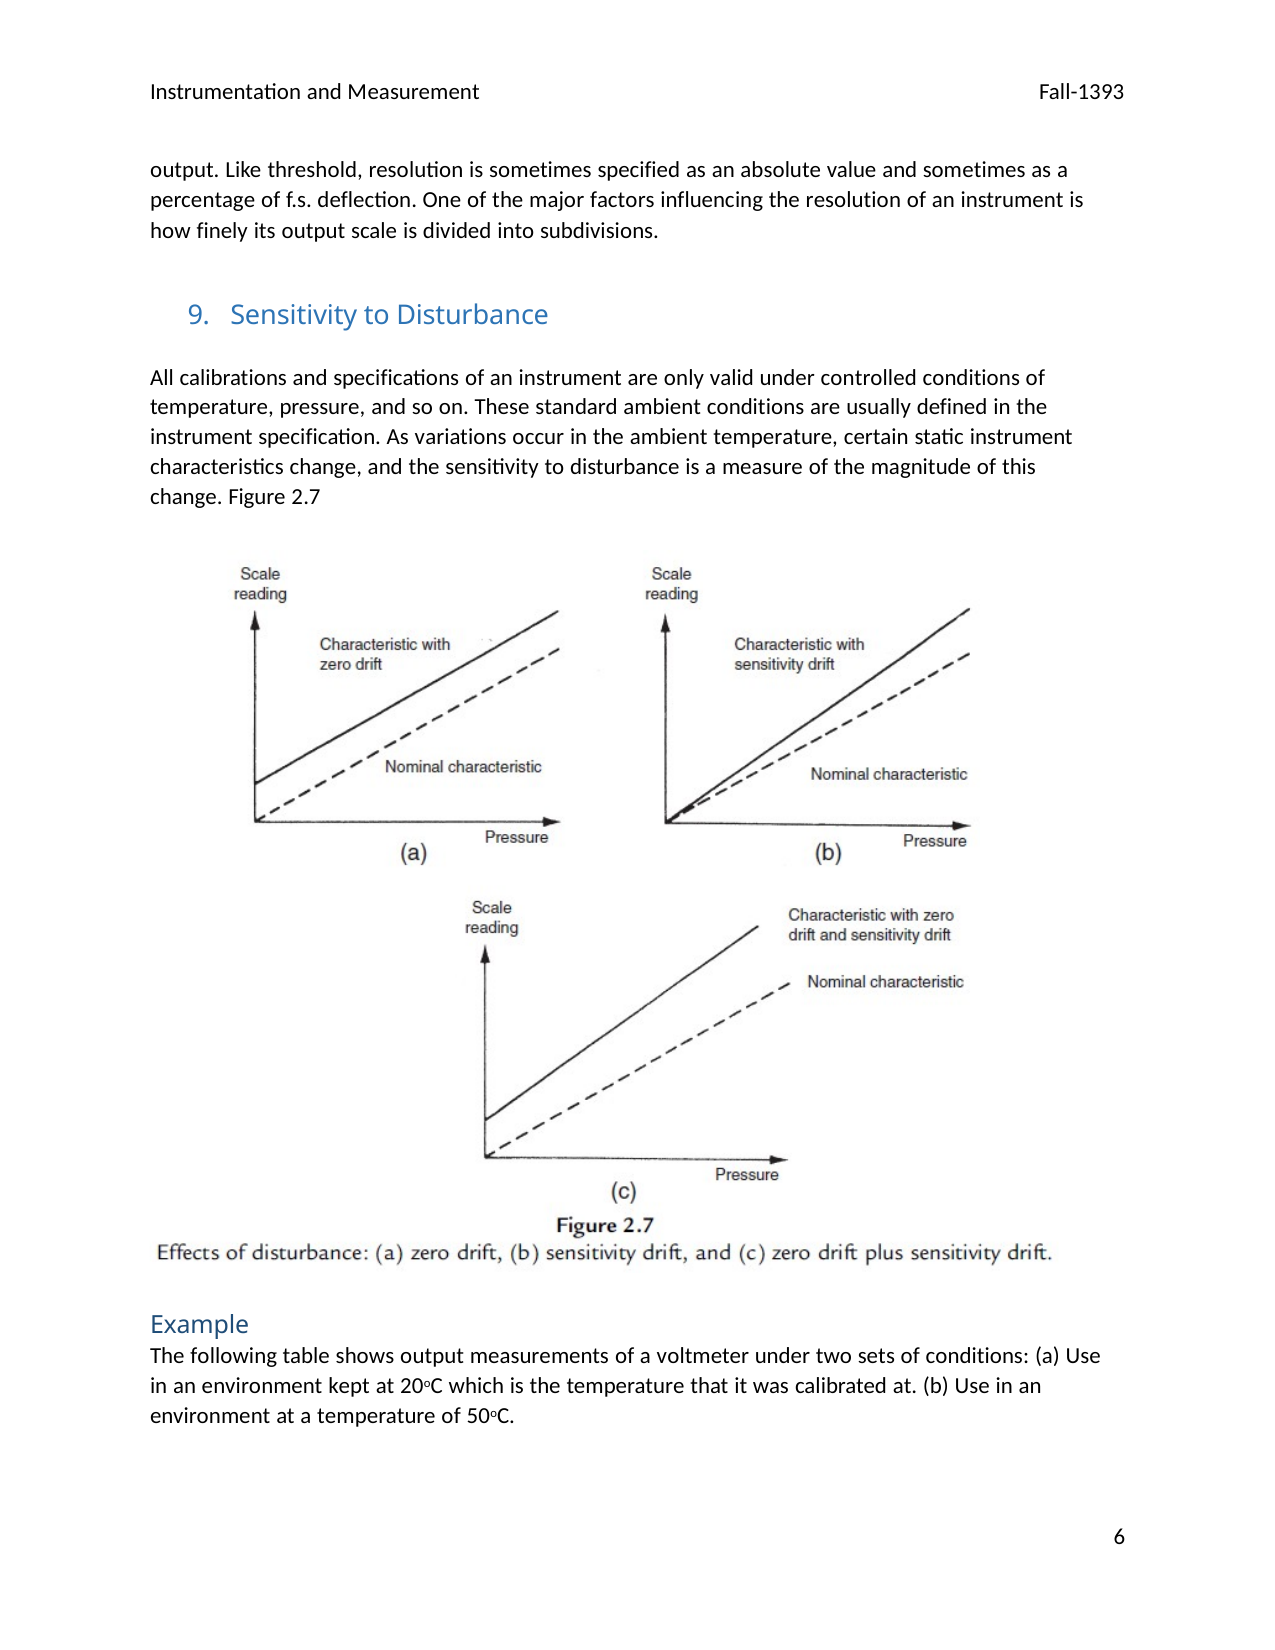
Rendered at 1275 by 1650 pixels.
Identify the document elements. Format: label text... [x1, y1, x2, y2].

text_box Fall-1393 [1037, 77, 1127, 105]
text_box output. Like threshold, resolution is sometimes specified as an absolute value and sometimes as a percentage of f.s. deflection. One of the major factors influencing the resolution of an instrument is how finely its output scale is divided into subdivisions. 9. Sensitivity to Disturbance All calibrations and specifications of an instrument are only valid under controlled conditions of temperature, pressure, and so on. These standard ambient conditions are usually defined in the instrument specification. As variations occur in the ambient temperature, certain static instrument characteristics change, and the sensitivity to disturbance is a measure of the magnitude of this change. Figure 2.7 [147, 152, 1125, 510]
slide_number 6 [1097, 1521, 1130, 1650]
text_box Instrumentation and Measurement [147, 77, 482, 105]
text_box [149, 550, 1059, 1273]
text_box Example The following table shows output measurements of a voltmeter under two sets of conditions: (a) Use in an environment kept at 20oC which is the temperature that it was calibrated at. (b) Use in an environment at a temperature of 50oC. [147, 1308, 1116, 1429]
